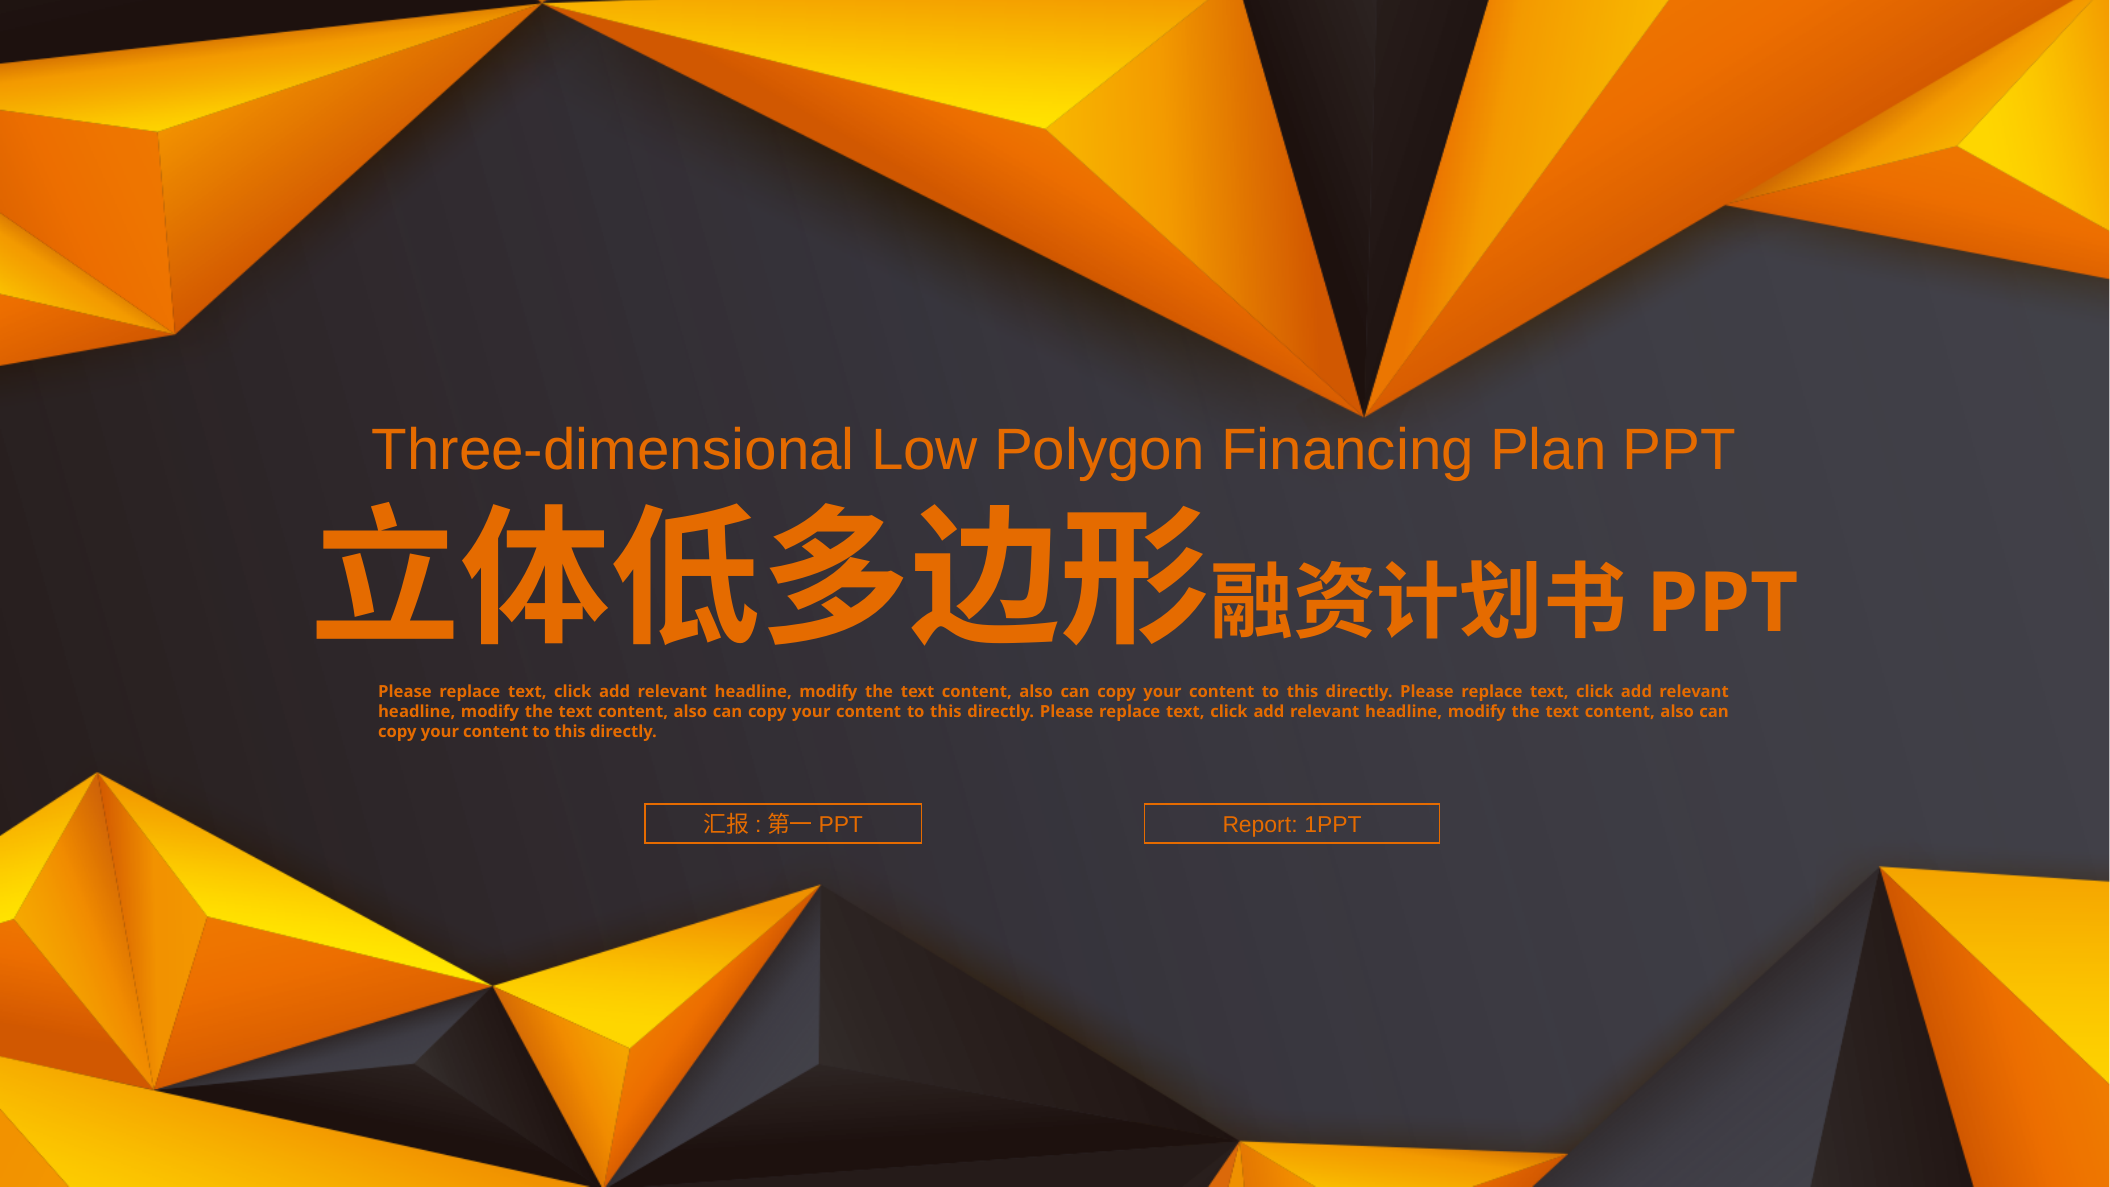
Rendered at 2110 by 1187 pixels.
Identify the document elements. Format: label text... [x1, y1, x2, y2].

text_box Report: 1PPT [1144, 803, 1440, 844]
text_box Three-dimensional Low Polygon Financing Plan PPT [350, 411, 1760, 481]
text_box Please replace text, click add relevant headline, modify the text content, also can copy your content to this directly. Please replace text, click add relevant headline, modify the text content, also can copy your content to this directly. Please replace text, click add relevant headline, modify the text content, also can copy your content to this directly. [378, 680, 1732, 741]
text_box 立体低多边形融资计划书PPT [300, 481, 1810, 662]
text_box [0, 0, 2110, 1187]
text_box 汇报:第一PPT [645, 803, 922, 844]
